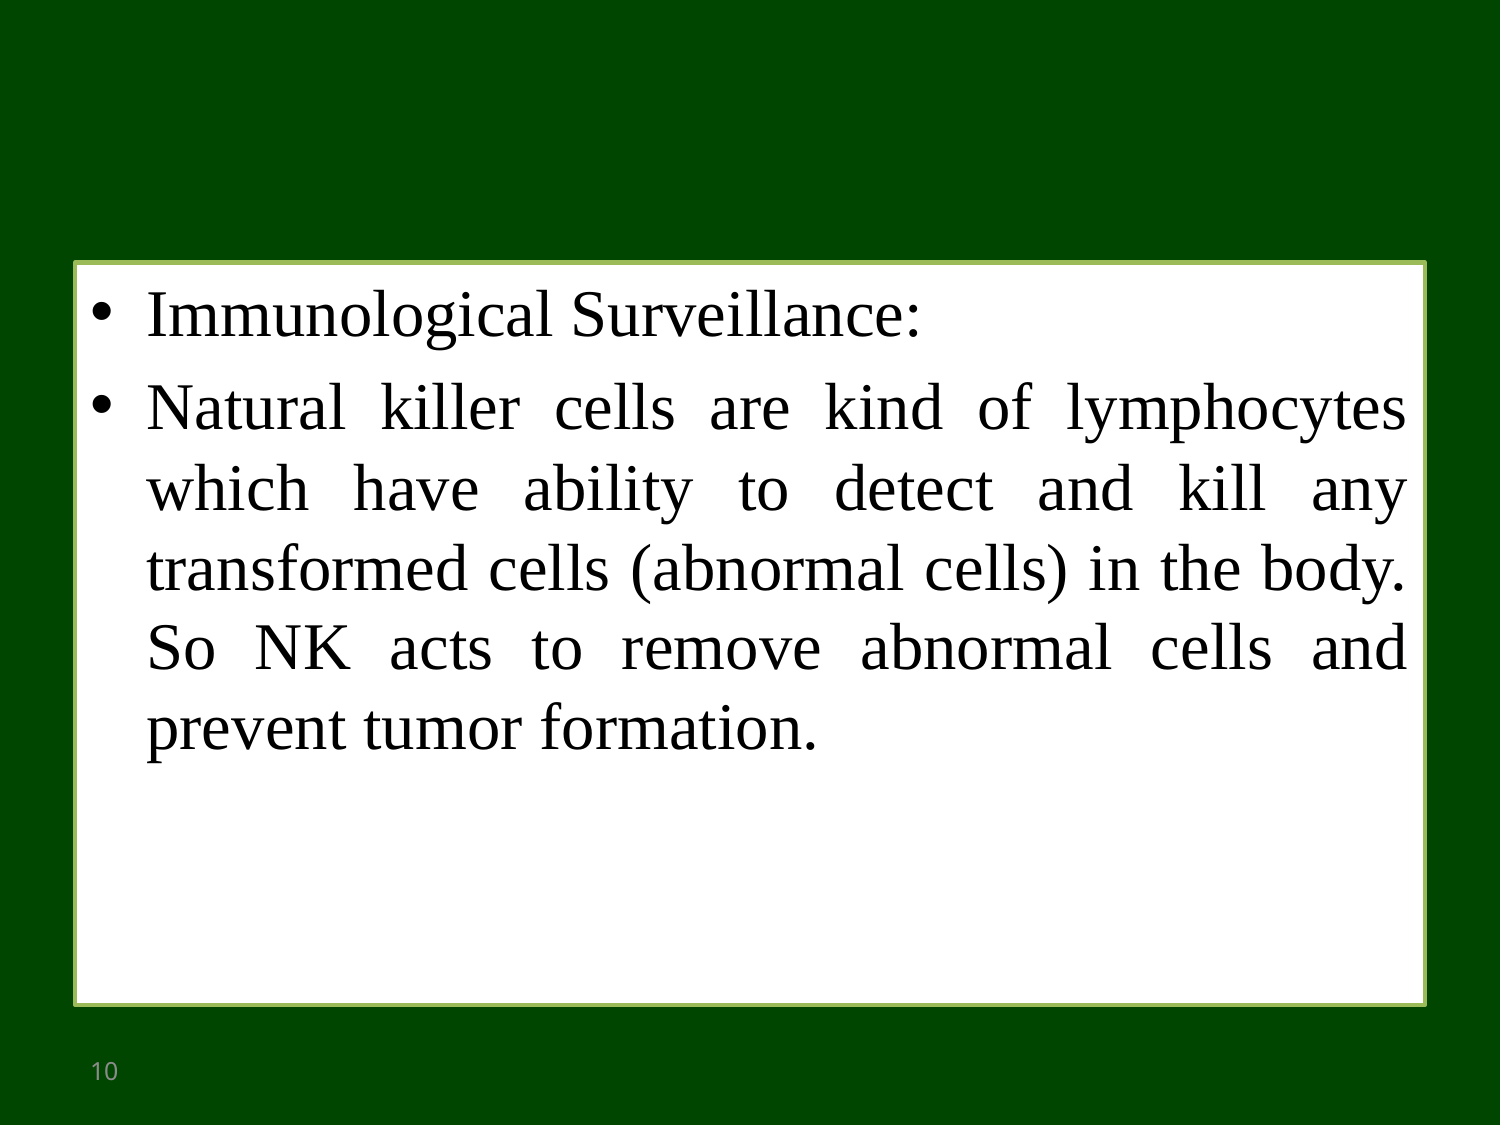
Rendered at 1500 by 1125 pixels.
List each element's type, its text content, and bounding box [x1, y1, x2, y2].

slide_number 10 [75, 1042, 425, 1103]
list Immunological Surveillance: Natural killer cells are kind of lymphocytes which have ability to detect and kill any transformed cells (abnormal cells) in the body. So NK acts to remove abnormal cells and prevent tumor formation. [73, 260, 1427, 1007]
